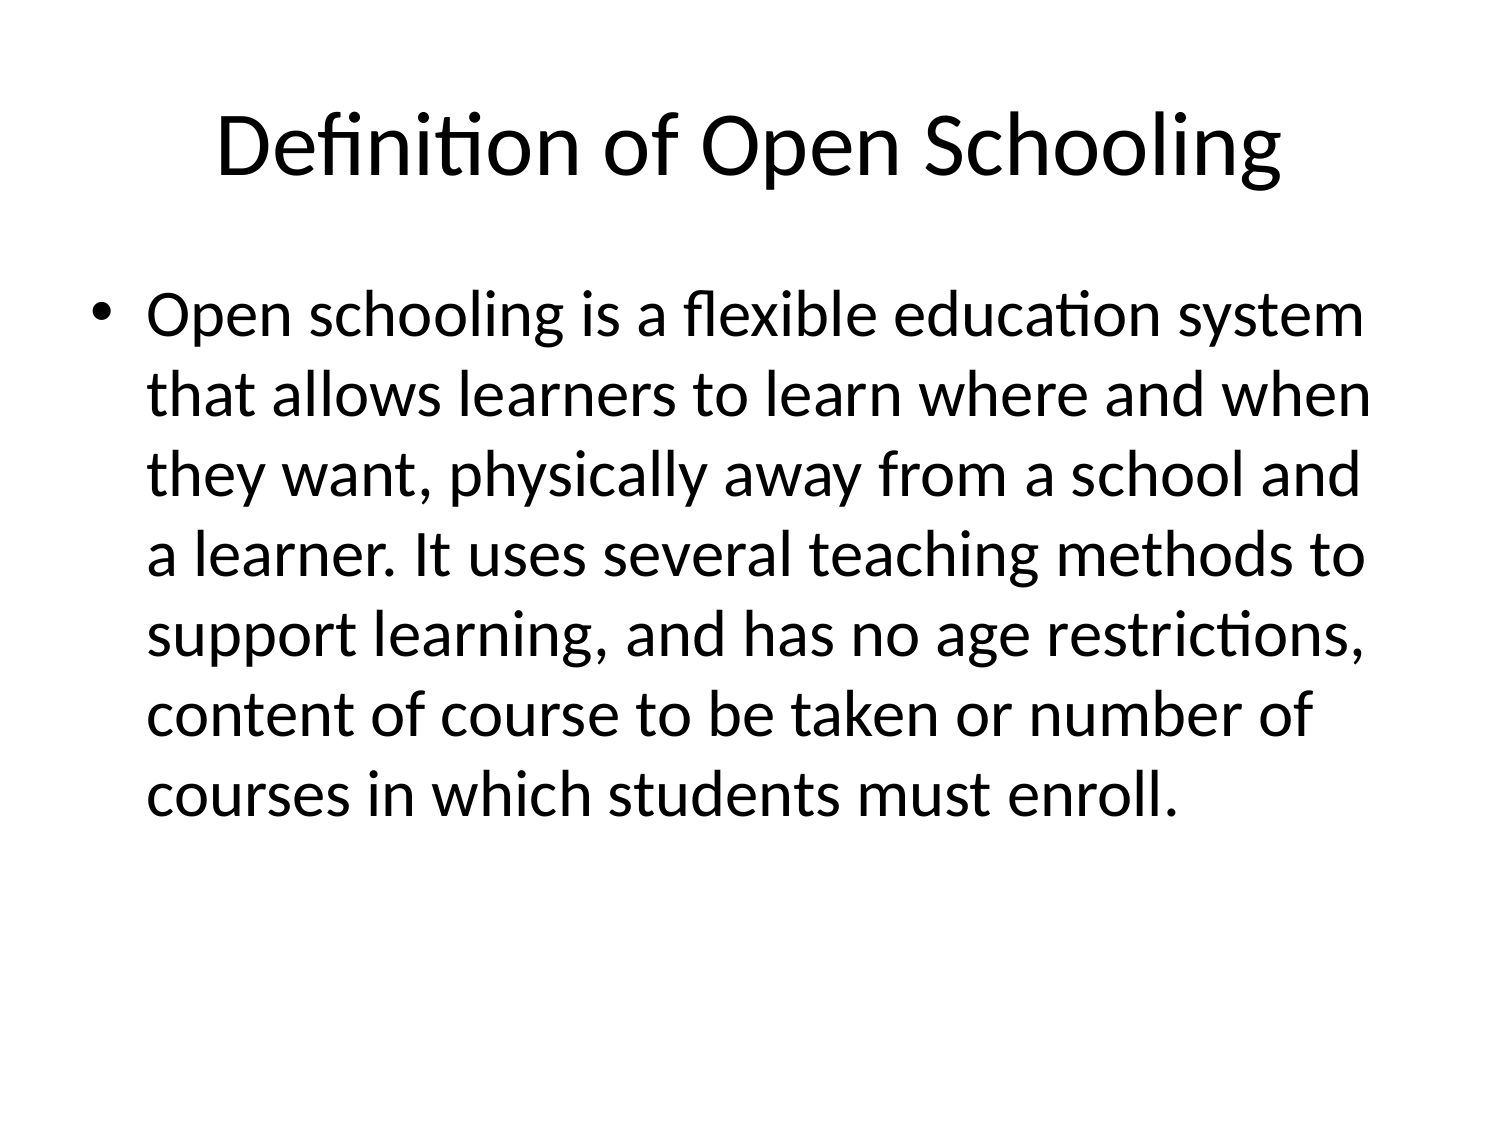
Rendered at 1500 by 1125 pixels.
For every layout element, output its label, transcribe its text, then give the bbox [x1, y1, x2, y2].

list Open schooling is a flexible education system that allows learners to learn where and when they want, physically away from a school and a learner. It uses several teaching methods to support learning, and has no age restrictions, content of course to be taken or number of courses in which students must enroll. [75, 262, 1425, 1005]
title Definition of Open Schooling [75, 45, 1425, 233]
